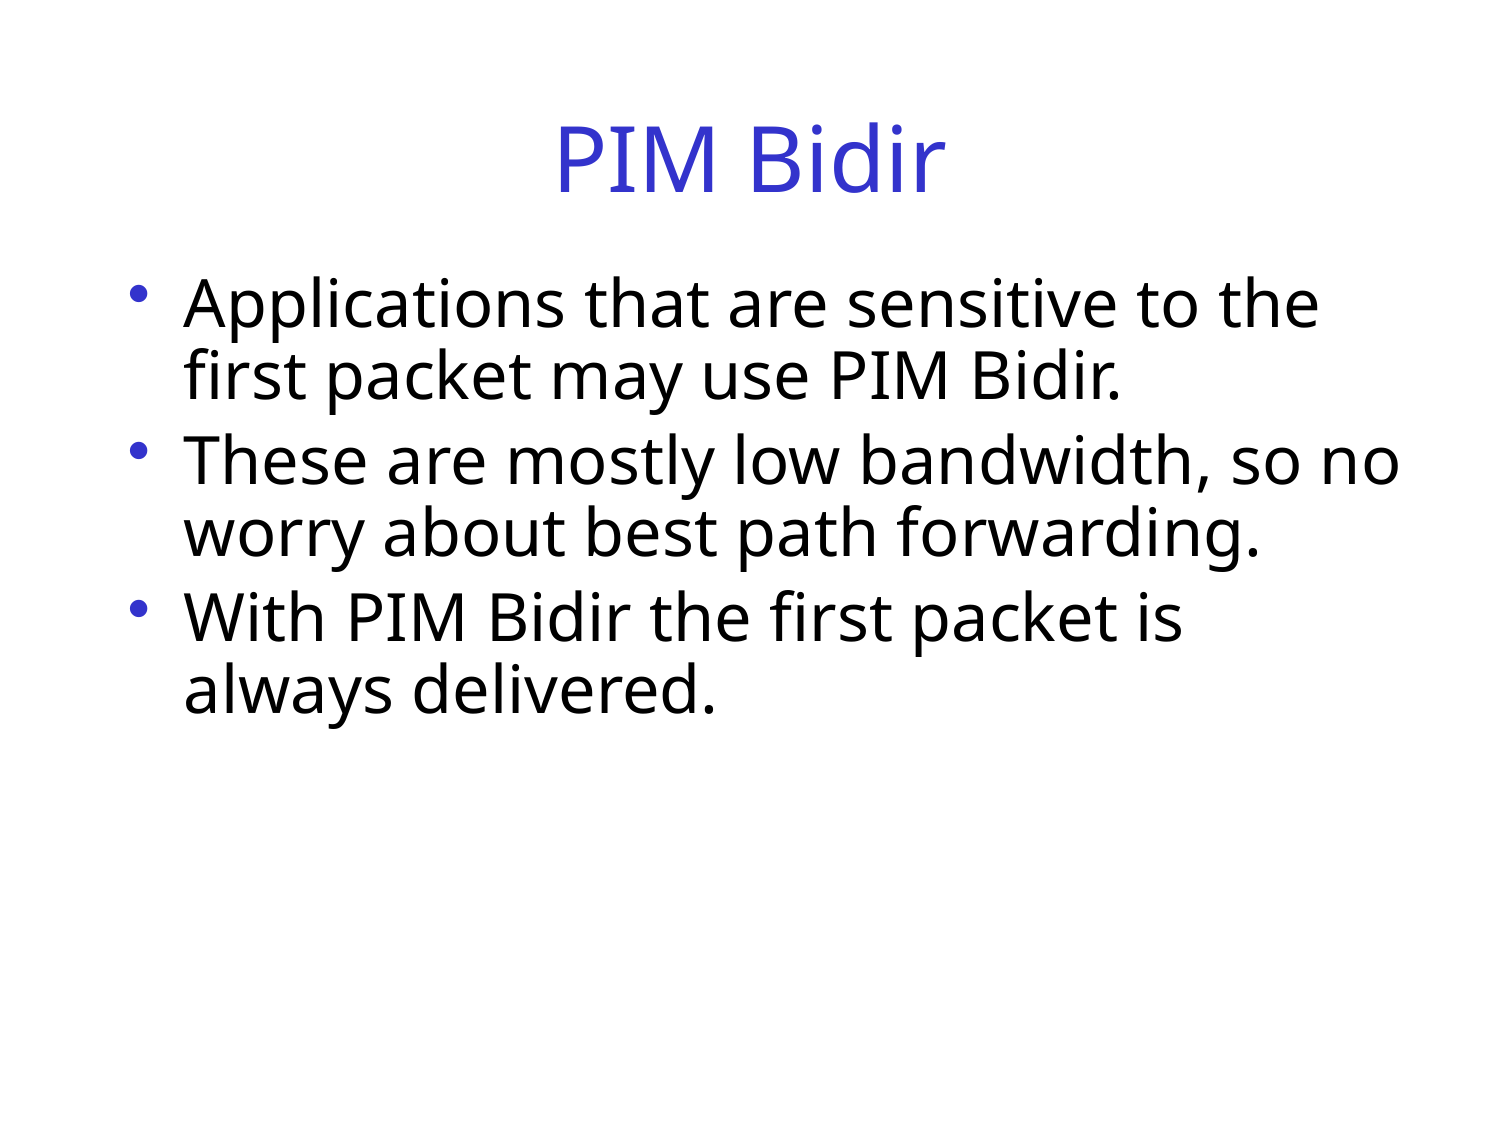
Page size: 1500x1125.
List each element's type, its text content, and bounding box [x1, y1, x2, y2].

list Applications that are sensitive to the first packet may use PIM Bidir. These are mostly low bandwidth, so no worry about best path forwarding. With PIM Bidir the first packet is always delivered. [112, 262, 1426, 1026]
title PIM Bidir [112, 62, 1388, 251]
